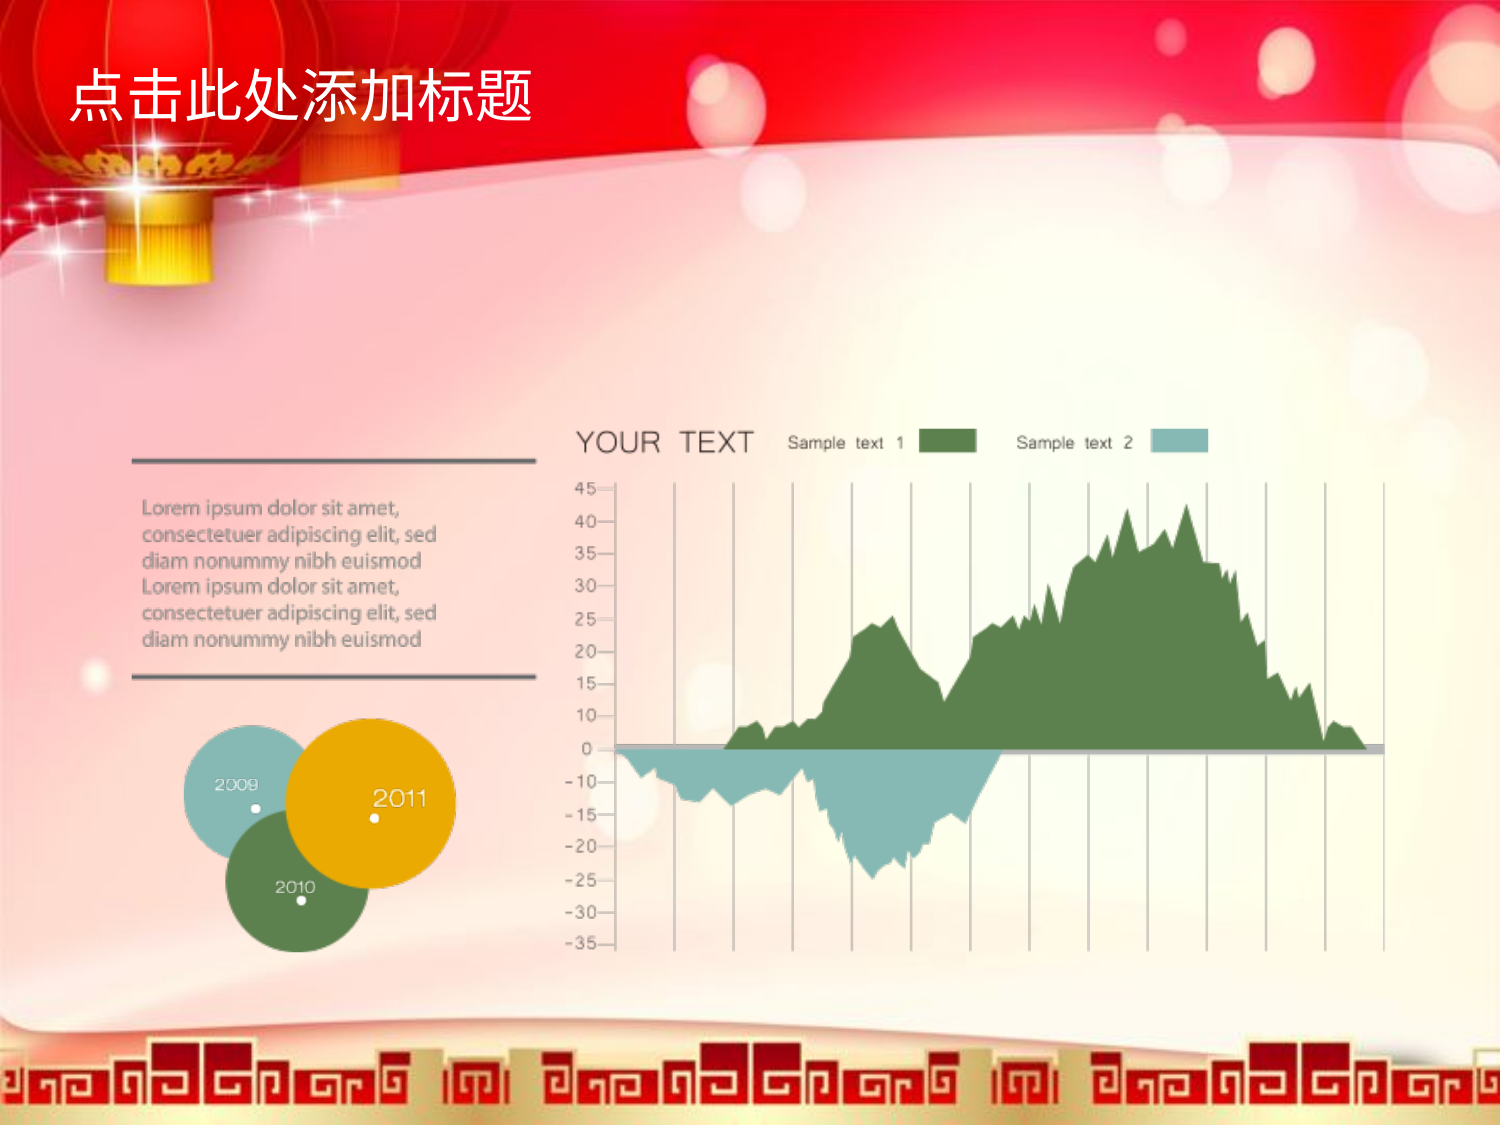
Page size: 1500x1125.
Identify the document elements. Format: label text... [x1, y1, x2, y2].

text_box 点击此处添加标题 [53, 52, 1129, 137]
picture [0, 0, 1500, 1125]
